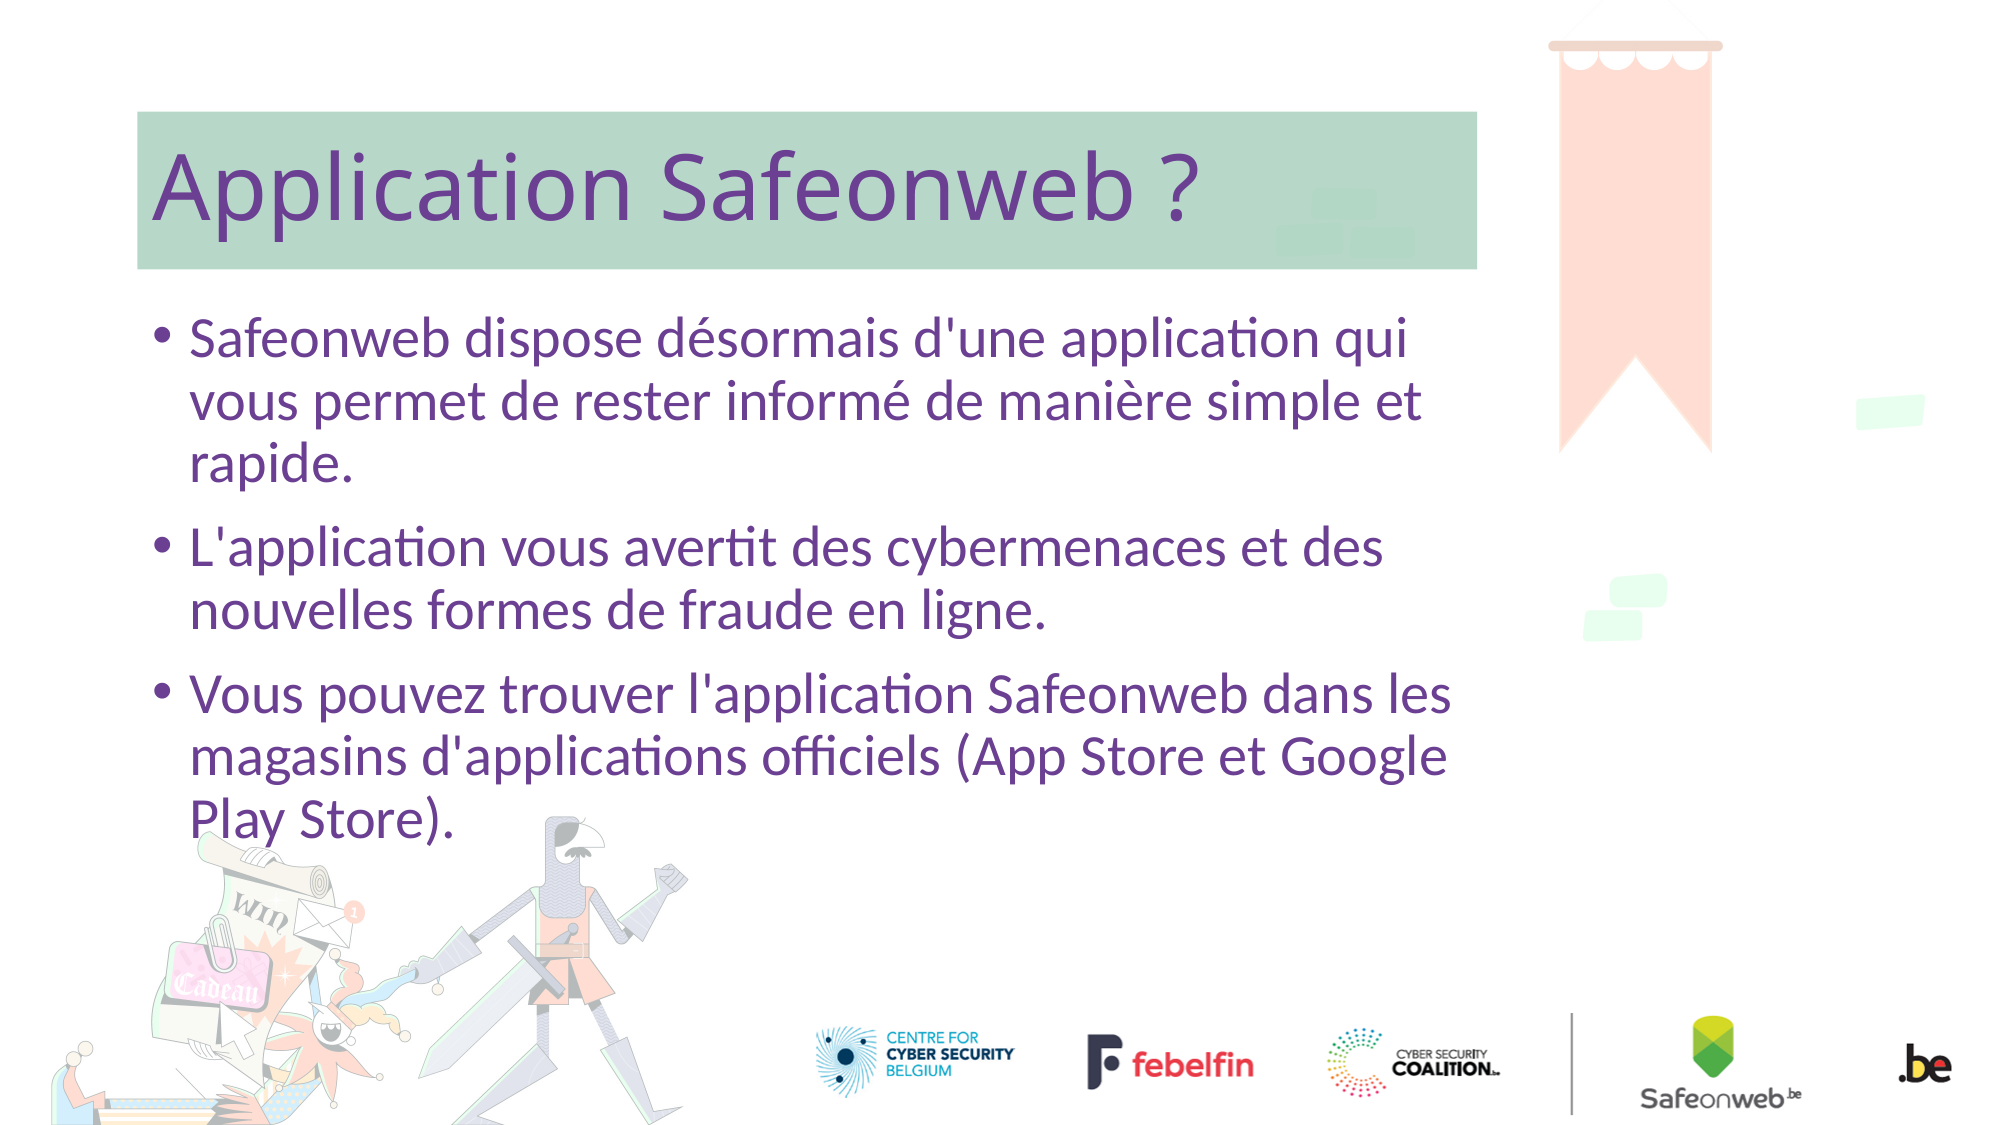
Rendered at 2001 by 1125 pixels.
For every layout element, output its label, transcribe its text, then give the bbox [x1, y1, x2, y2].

picture [802, 1013, 2000, 1117]
title Application Safeonweb ? [137, 111, 1478, 270]
list Safeonweb dispose désormais d'une application qui vous permet de rester informé de manière simple et rapide. L'application vous avertit des cybermenaces et des nouvelles formes de fraude en ligne. Vous pouvez trouver l'application Safeonweb dans les magasins d'applications officiels (App Store et Google Play Store). [137, 299, 1478, 1014]
